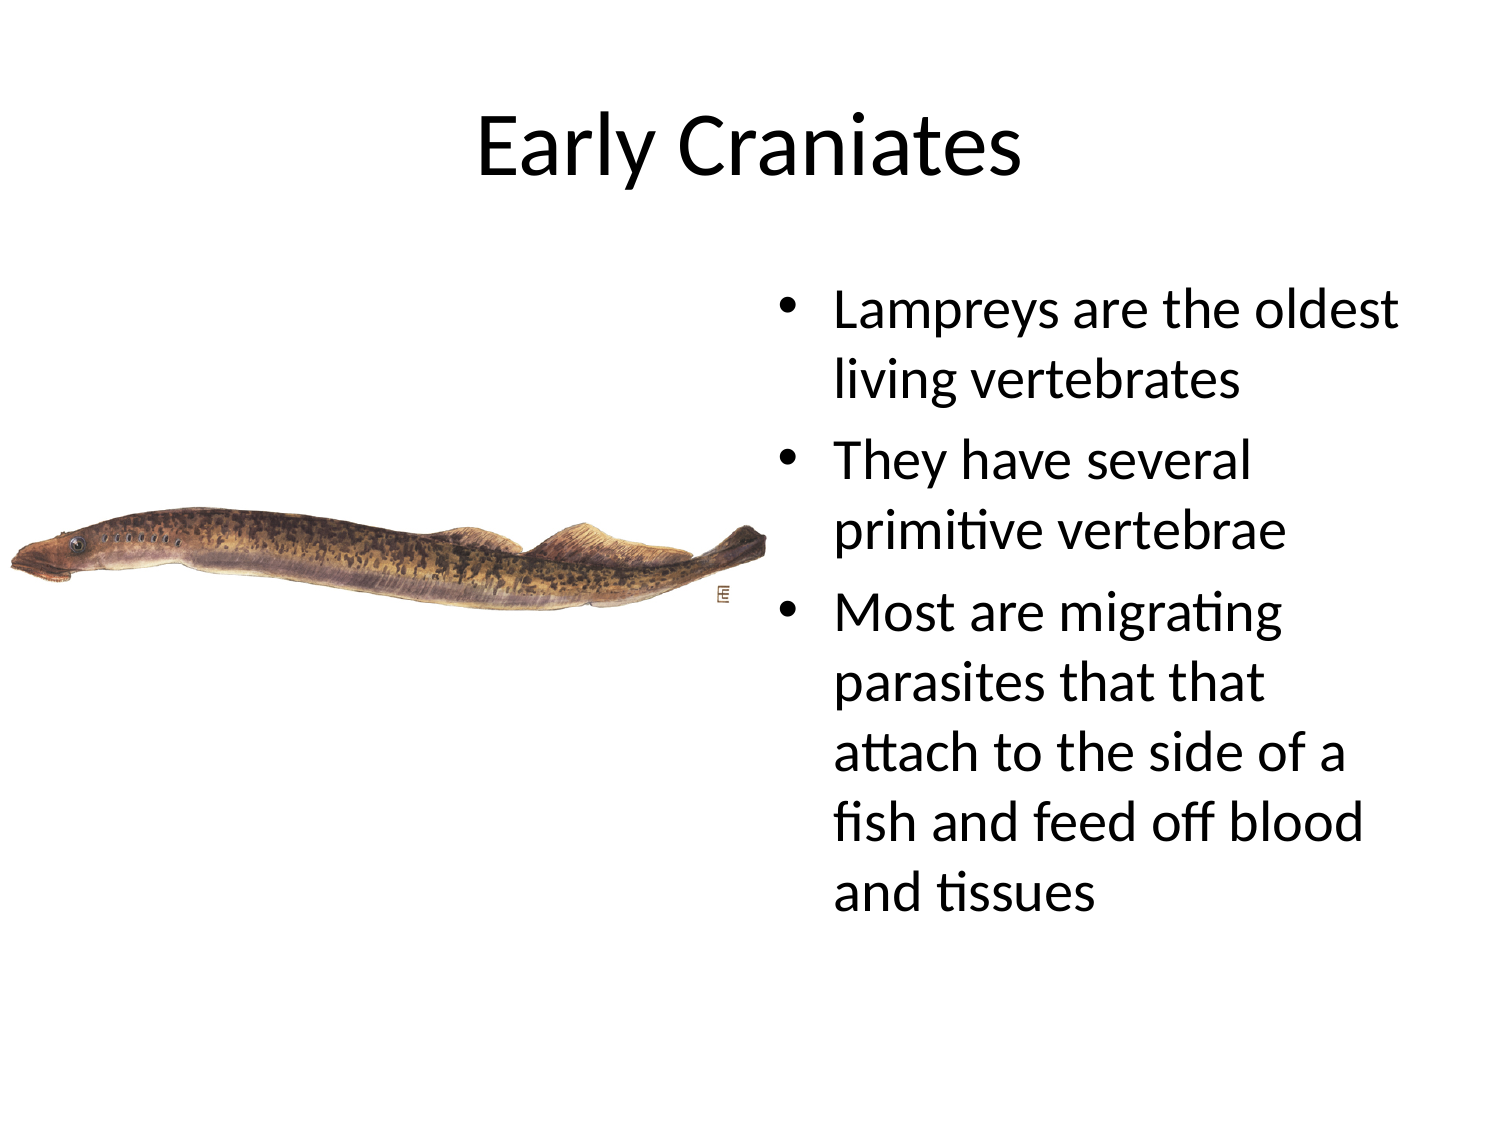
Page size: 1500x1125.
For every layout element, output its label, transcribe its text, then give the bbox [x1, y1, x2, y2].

title Early Craniates [75, 45, 1425, 233]
picture [0, 478, 776, 629]
list Lampreys are the oldest living vertebrates They have several primitive vertebrae Most are migrating parasites that that attach to the side of a fish and feed off blood and tissues [762, 262, 1425, 1005]
